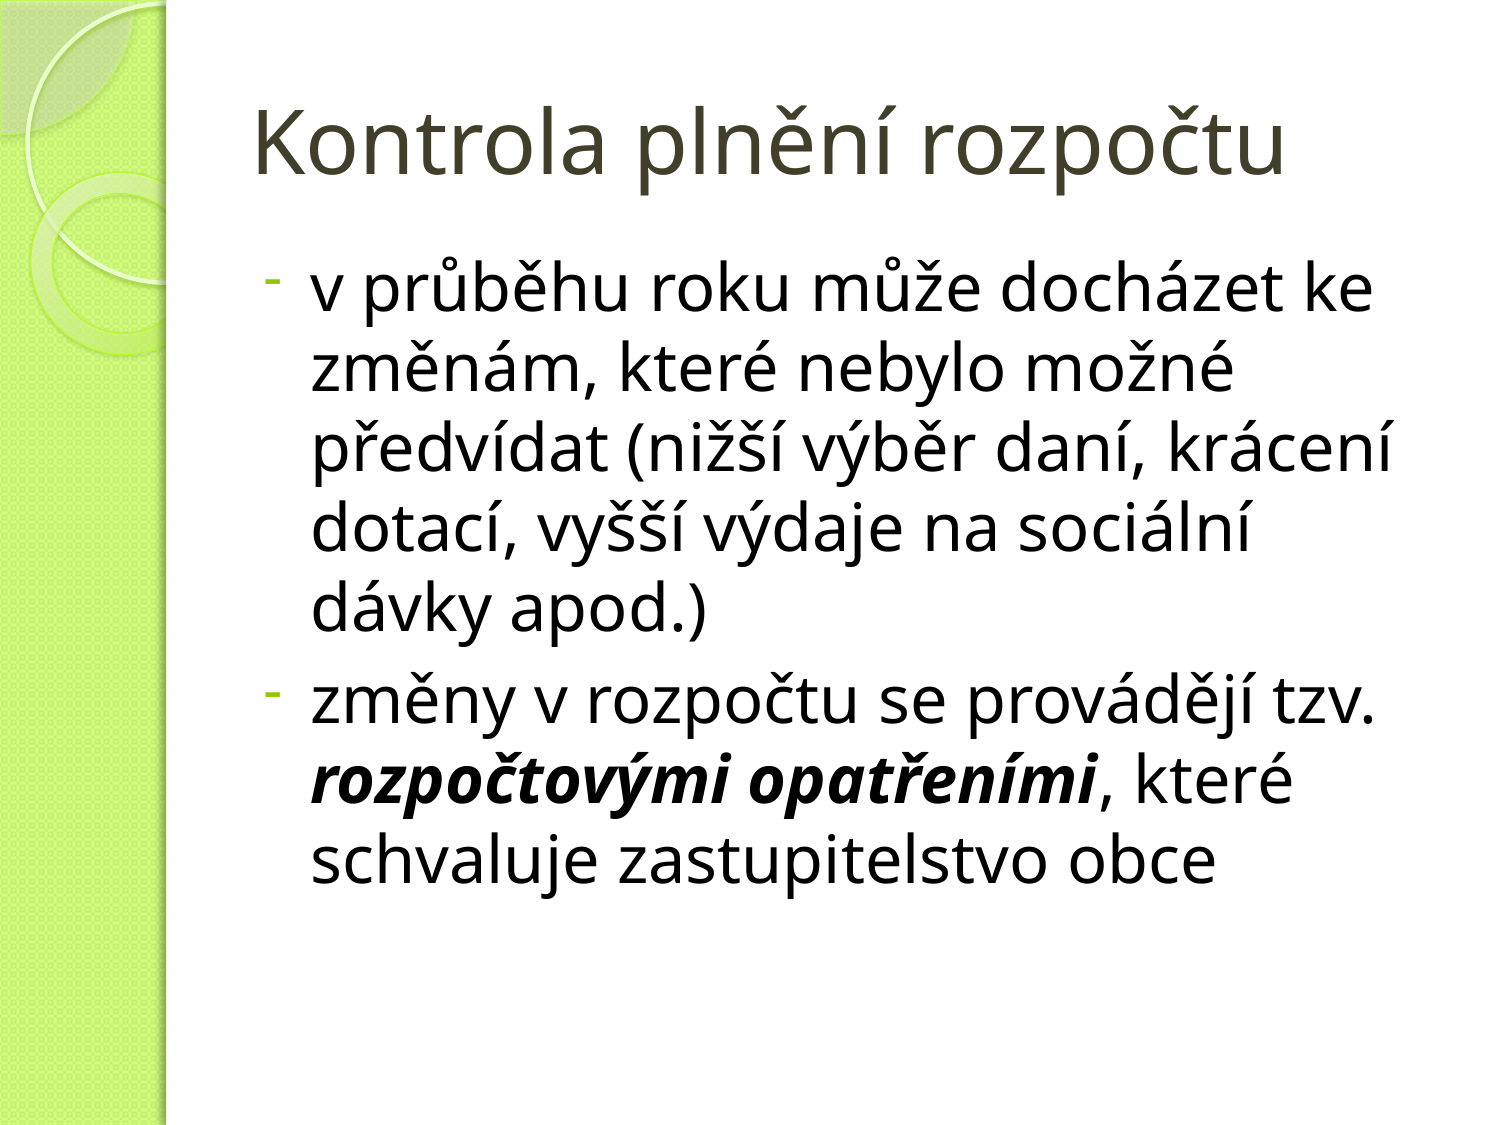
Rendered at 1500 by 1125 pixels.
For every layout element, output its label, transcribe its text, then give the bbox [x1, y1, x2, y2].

title Kontrola plnění rozpočtu [235, 45, 1466, 233]
list v průběhu roku může docházet ke změnám, které nebylo možné předvídat (nižší výběr daní, krácení dotací, vyšší výdaje na sociální dávky apod.) změny v rozpočtu se provádějí tzv. rozpočtovými opatřeními, které schvaluje zastupitelstvo obce [235, 237, 1466, 1025]
